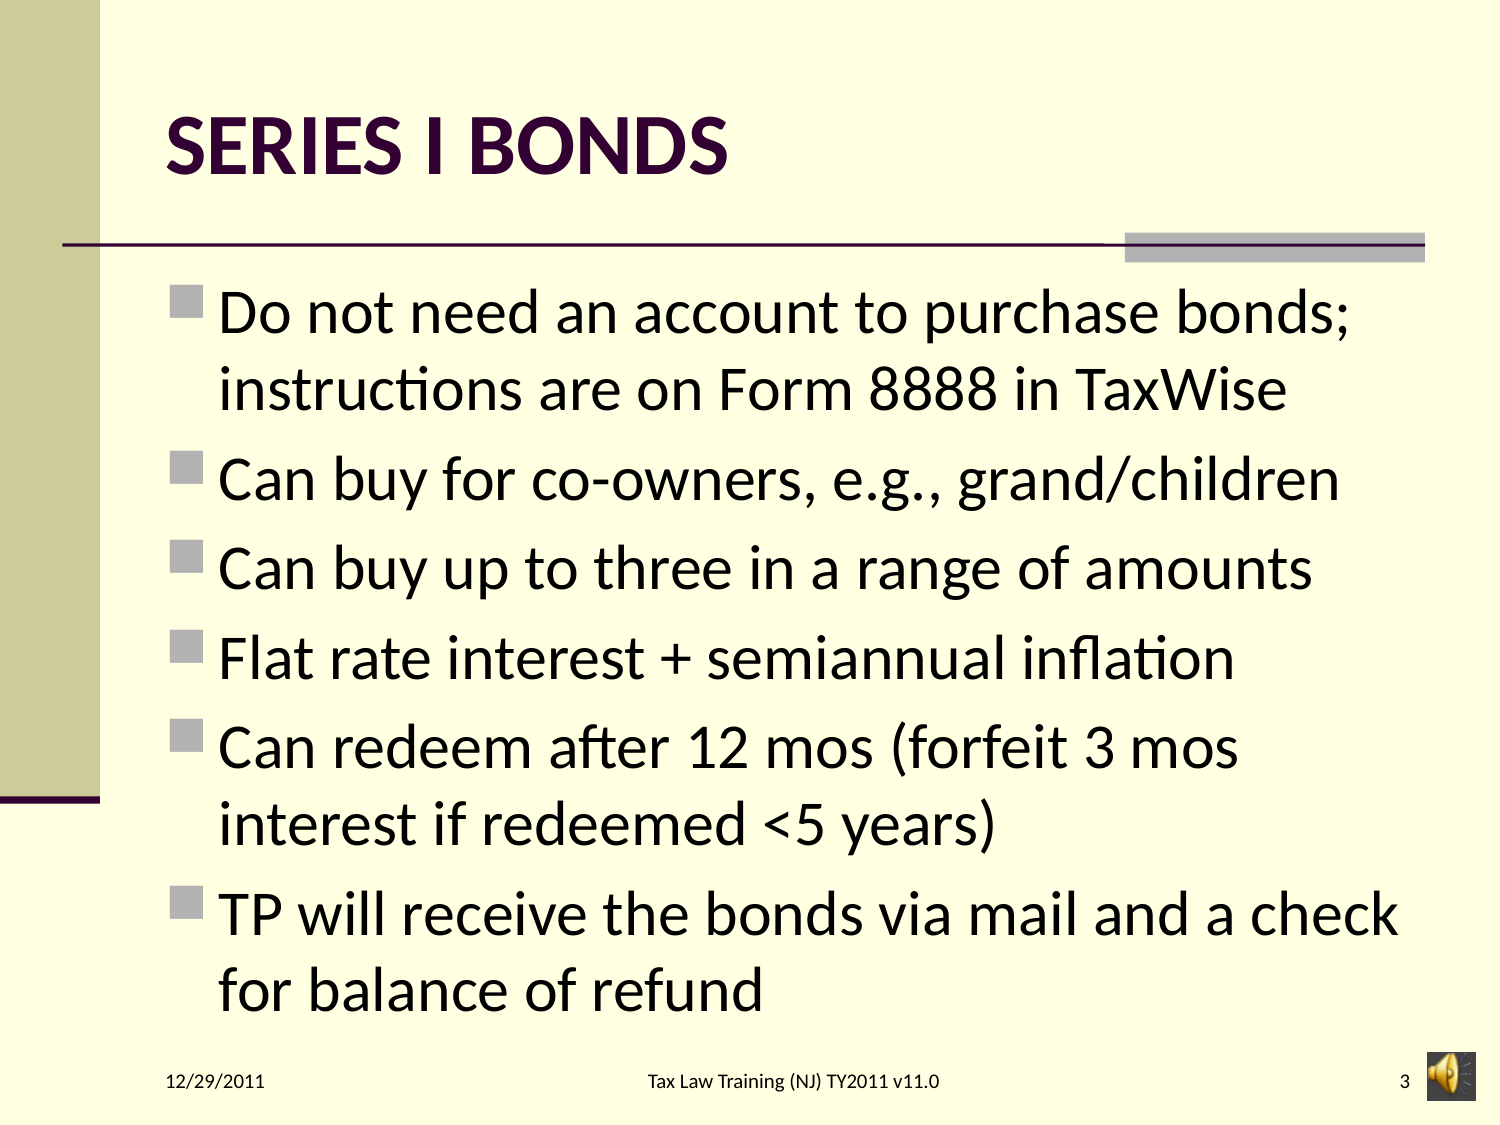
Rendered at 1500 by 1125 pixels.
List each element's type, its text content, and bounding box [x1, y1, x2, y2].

picture [1426, 1051, 1477, 1102]
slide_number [149, 1050, 476, 1101]
list Do not need an account to purchase bonds; instructions are on Form 8888 in TaxWise Can buy for co-owners, e.g., grand/children Can buy up to three in a range of amounts Flat rate interest + semiannual inflation Can redeem after 12 mos (forfeit 3 mos interest if redeemed <5 years) TP will receive the bonds via mail and a check for balance of refund [150, 262, 1425, 1038]
footer Tax Law Training (NJ) TY2011 v11.0 [549, 1049, 1038, 1101]
slide_number 3 [1112, 1049, 1426, 1101]
title SERIES I BONDS [150, 45, 1425, 234]
